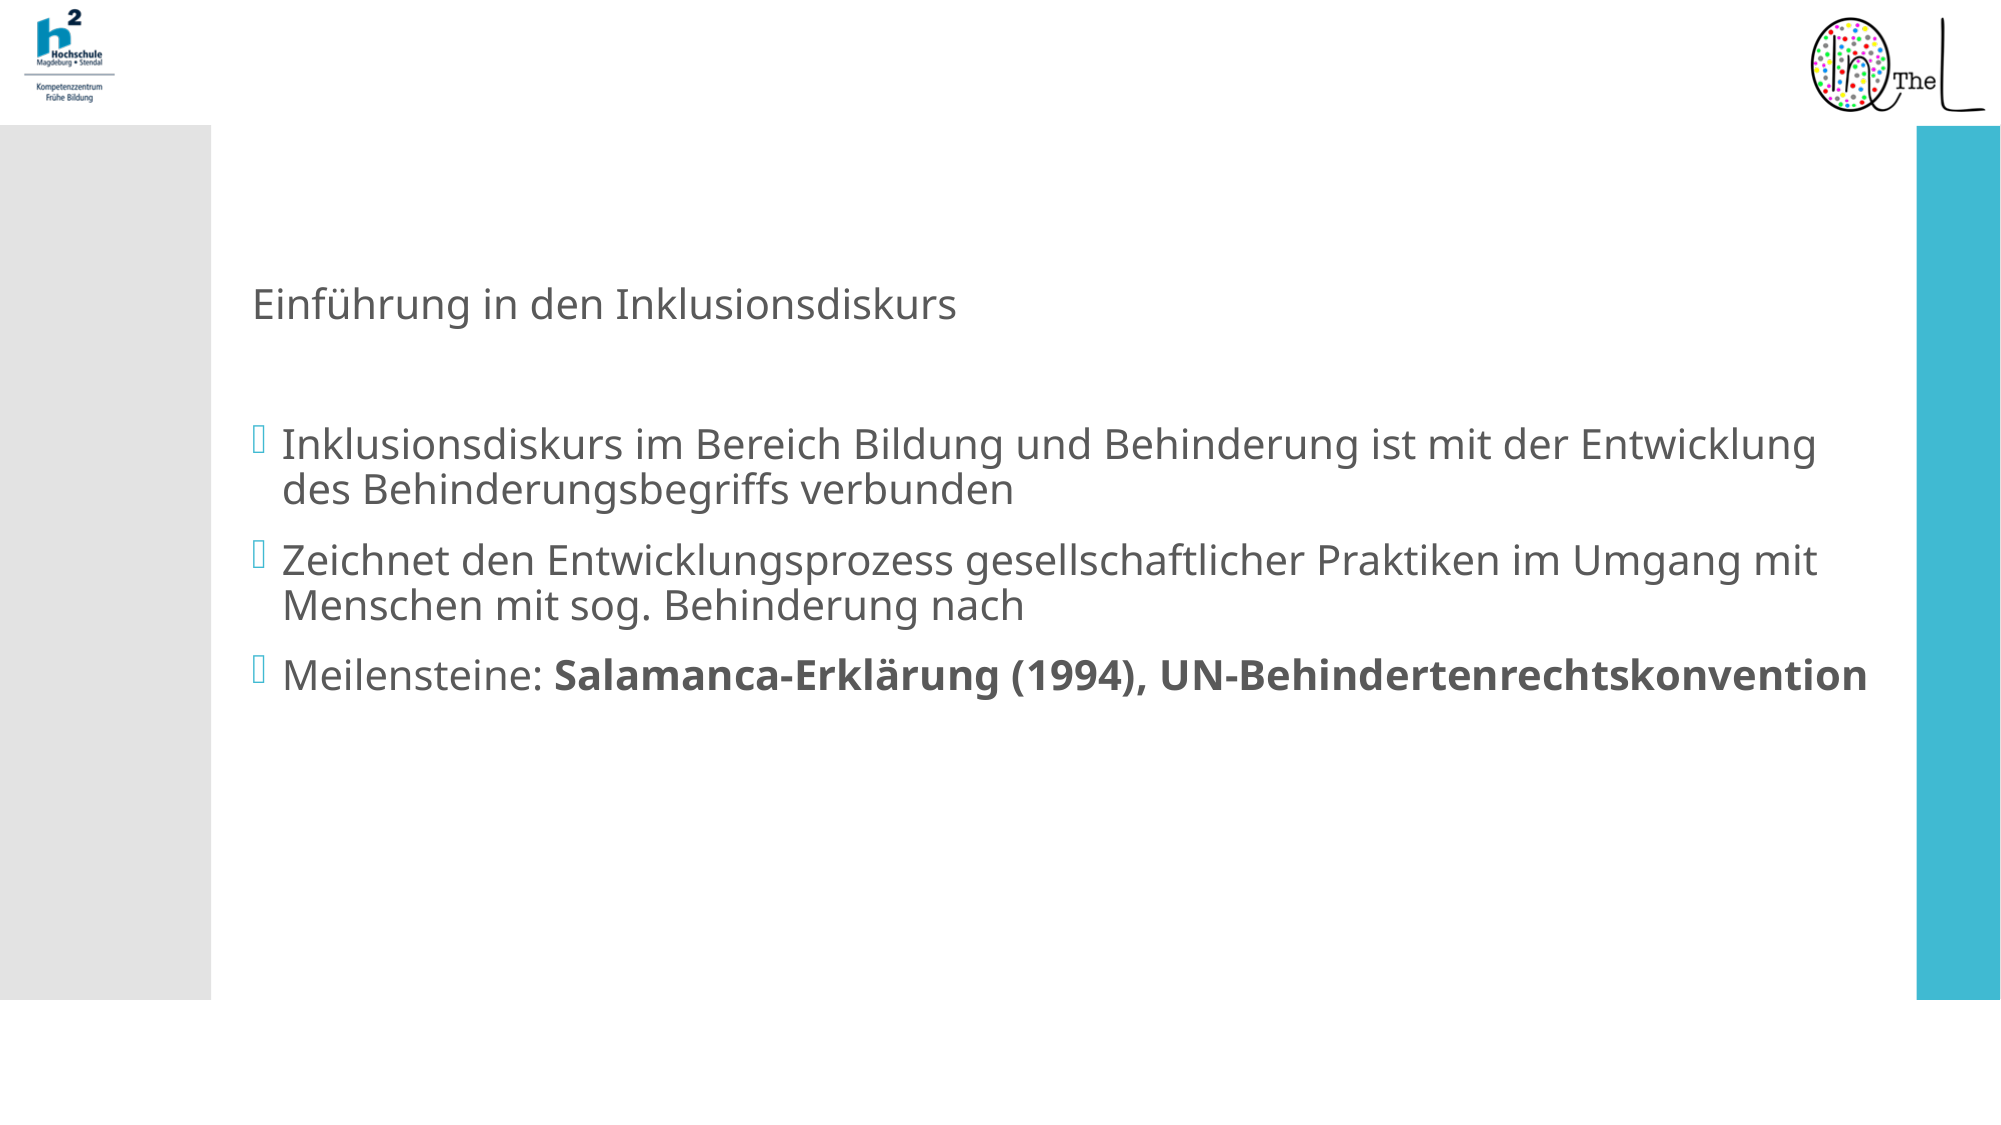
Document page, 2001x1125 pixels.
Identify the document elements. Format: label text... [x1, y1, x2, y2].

text_box [0, 124, 212, 1001]
picture [1809, 17, 1987, 113]
list Einführung in den Inklusionsdiskurs Inklusionsdiskurs im Bereich Bildung und Behinderung ist mit der Entwicklung des Behinderungsbegriffs verbunden Zeichnet den Entwicklungsprozess gesellschaftlicher Praktiken im Umgang mit Menschen mit sog. Behinderung nach Meilensteine: Salamanca-Erklärung (1994), UN-Behindertenrechtskonvention [236, 276, 1891, 746]
text_box [0, 0, 2000, 1125]
text_box [1916, 125, 2000, 1001]
picture [13, 0, 127, 113]
